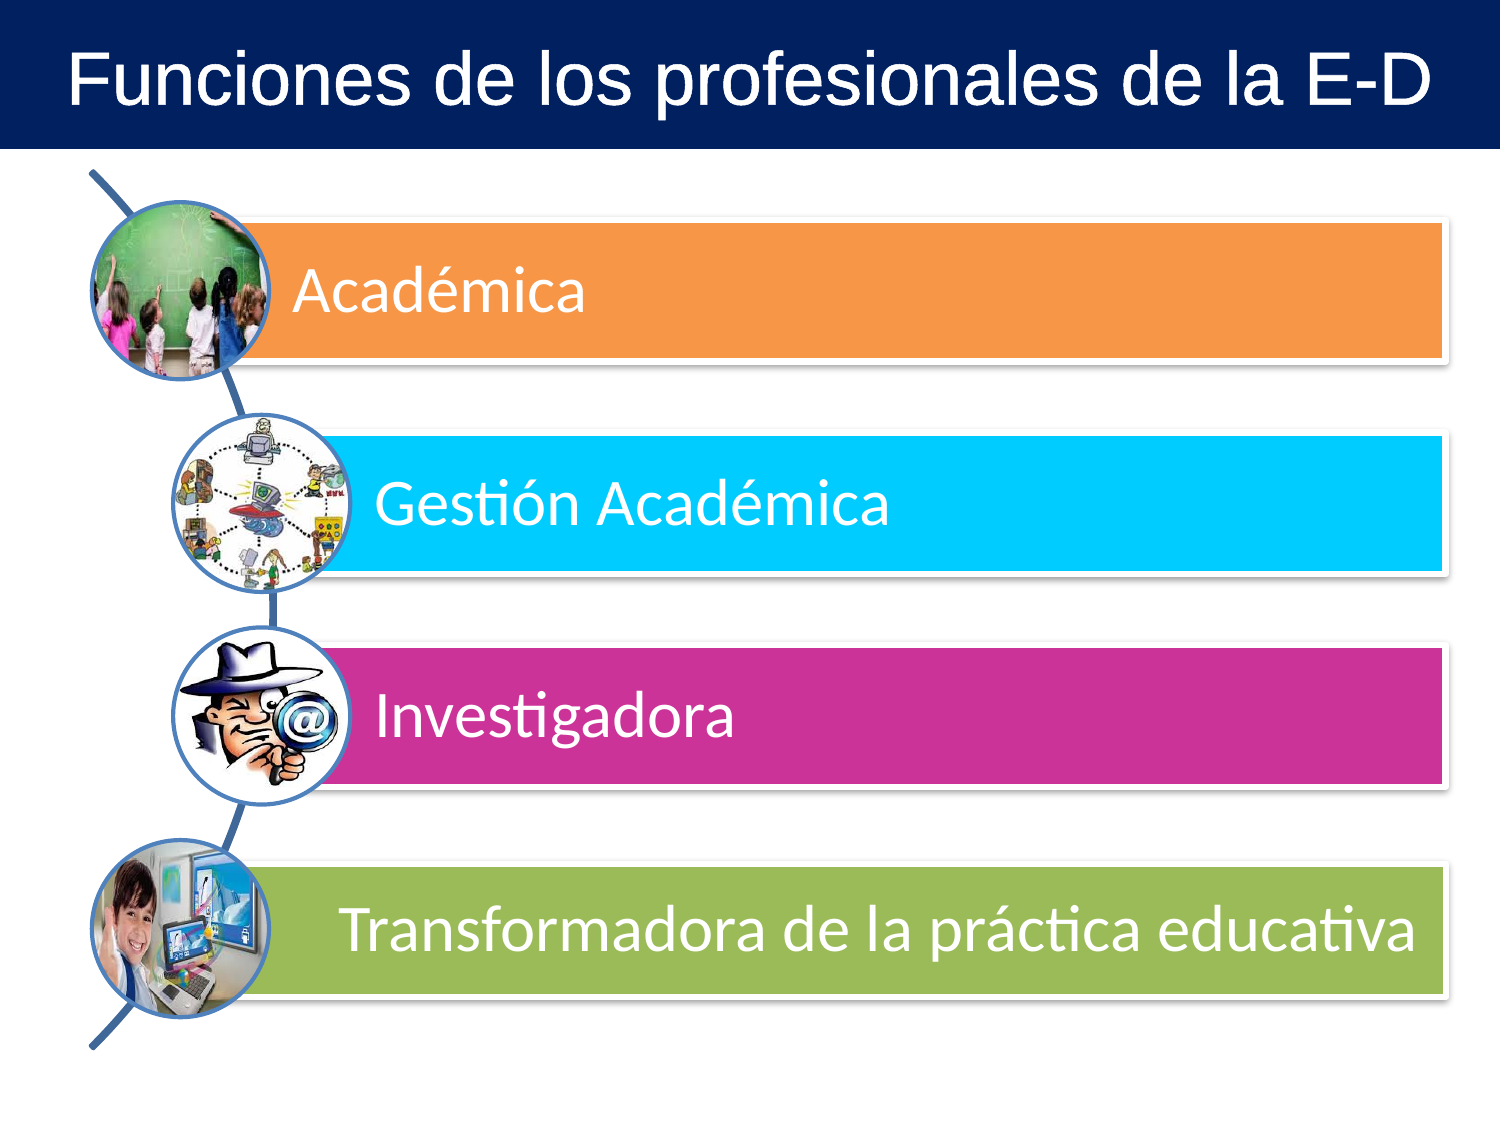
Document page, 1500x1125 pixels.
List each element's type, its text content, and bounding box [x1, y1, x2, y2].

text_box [76, 148, 1459, 1071]
title Funciones de los profesionales de la E-D [0, 0, 1500, 149]
